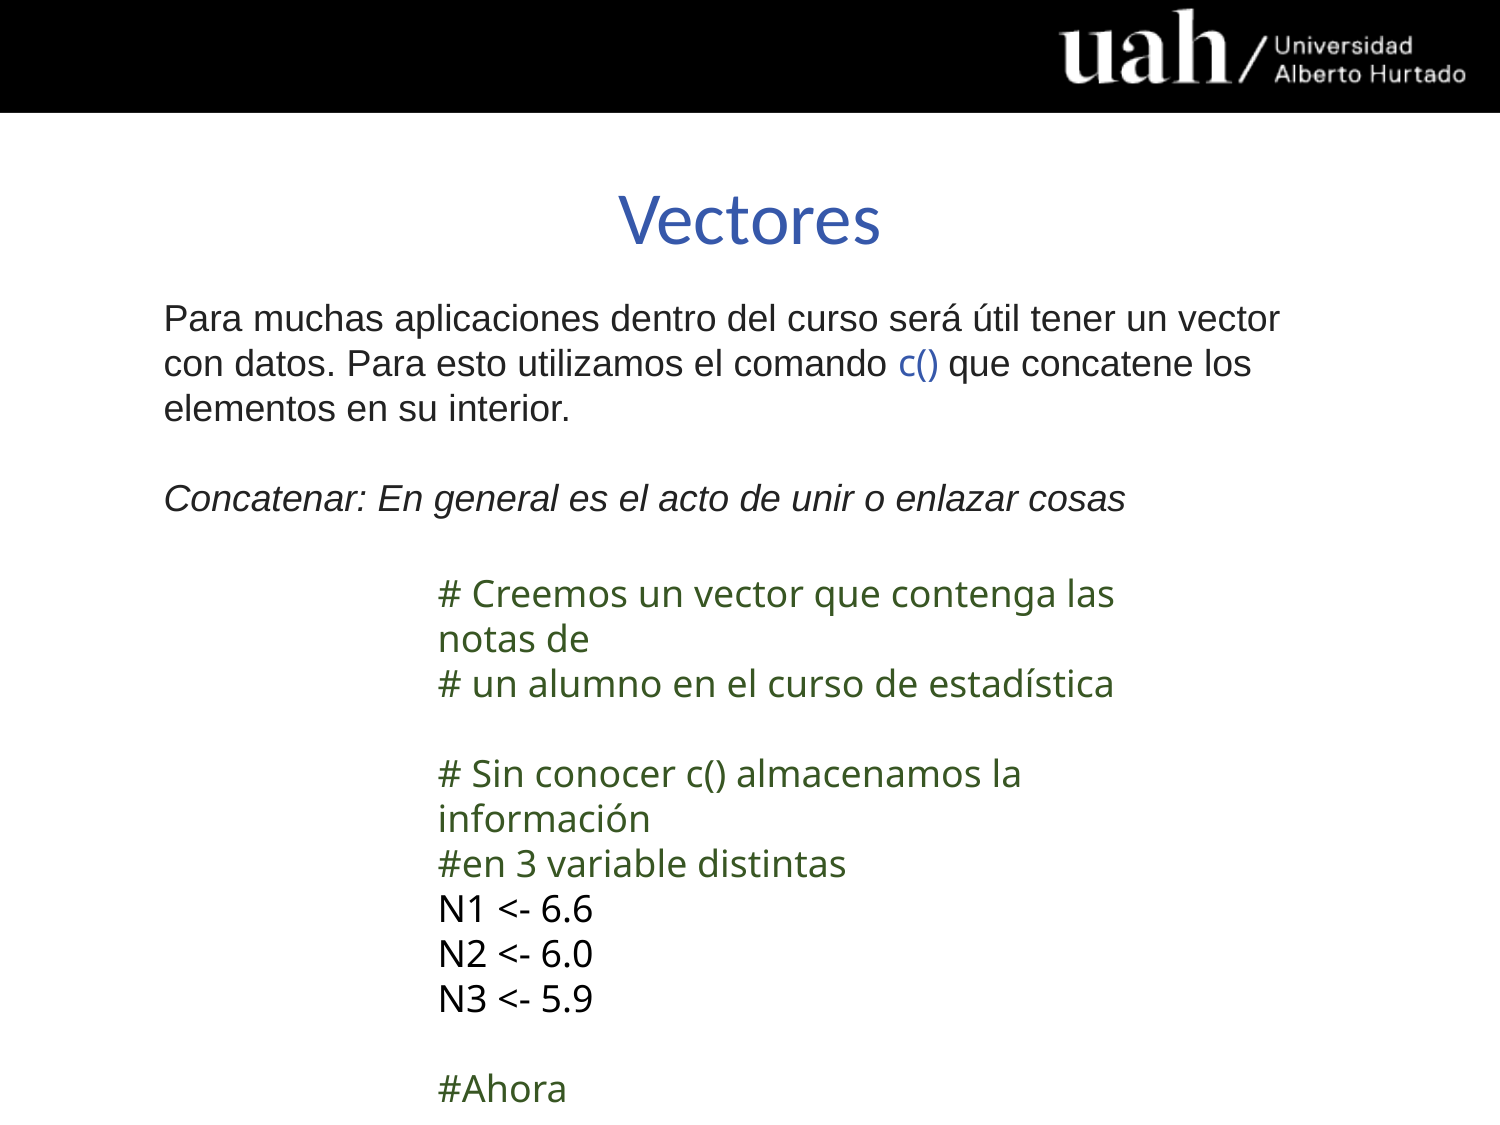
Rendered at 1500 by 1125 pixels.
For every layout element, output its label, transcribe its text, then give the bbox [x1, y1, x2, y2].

text_box # Creemos un vector que contenga las notas de # un alumno en el curso de estadística # Sin conocer c() almacenamos la información #en 3 variable distintas N1 <- 6.6 N2 <- 6.0 N3 <- 5.9 #Ahora Notas <- c(6.6, 6.0, 5.9) [422, 562, 1173, 1125]
picture [1057, 0, 1468, 94]
text_box [0, 0, 1500, 114]
text_box Para muchas aplicaciones dentro del curso será útil tener un vector con datos. Para esto utilizamos el comando c() que concatene los elementos en su interior. Concatenar: En general es el acto de unir o enlazar cosas [148, 286, 1352, 527]
text_box Vectores [374, 162, 1125, 267]
